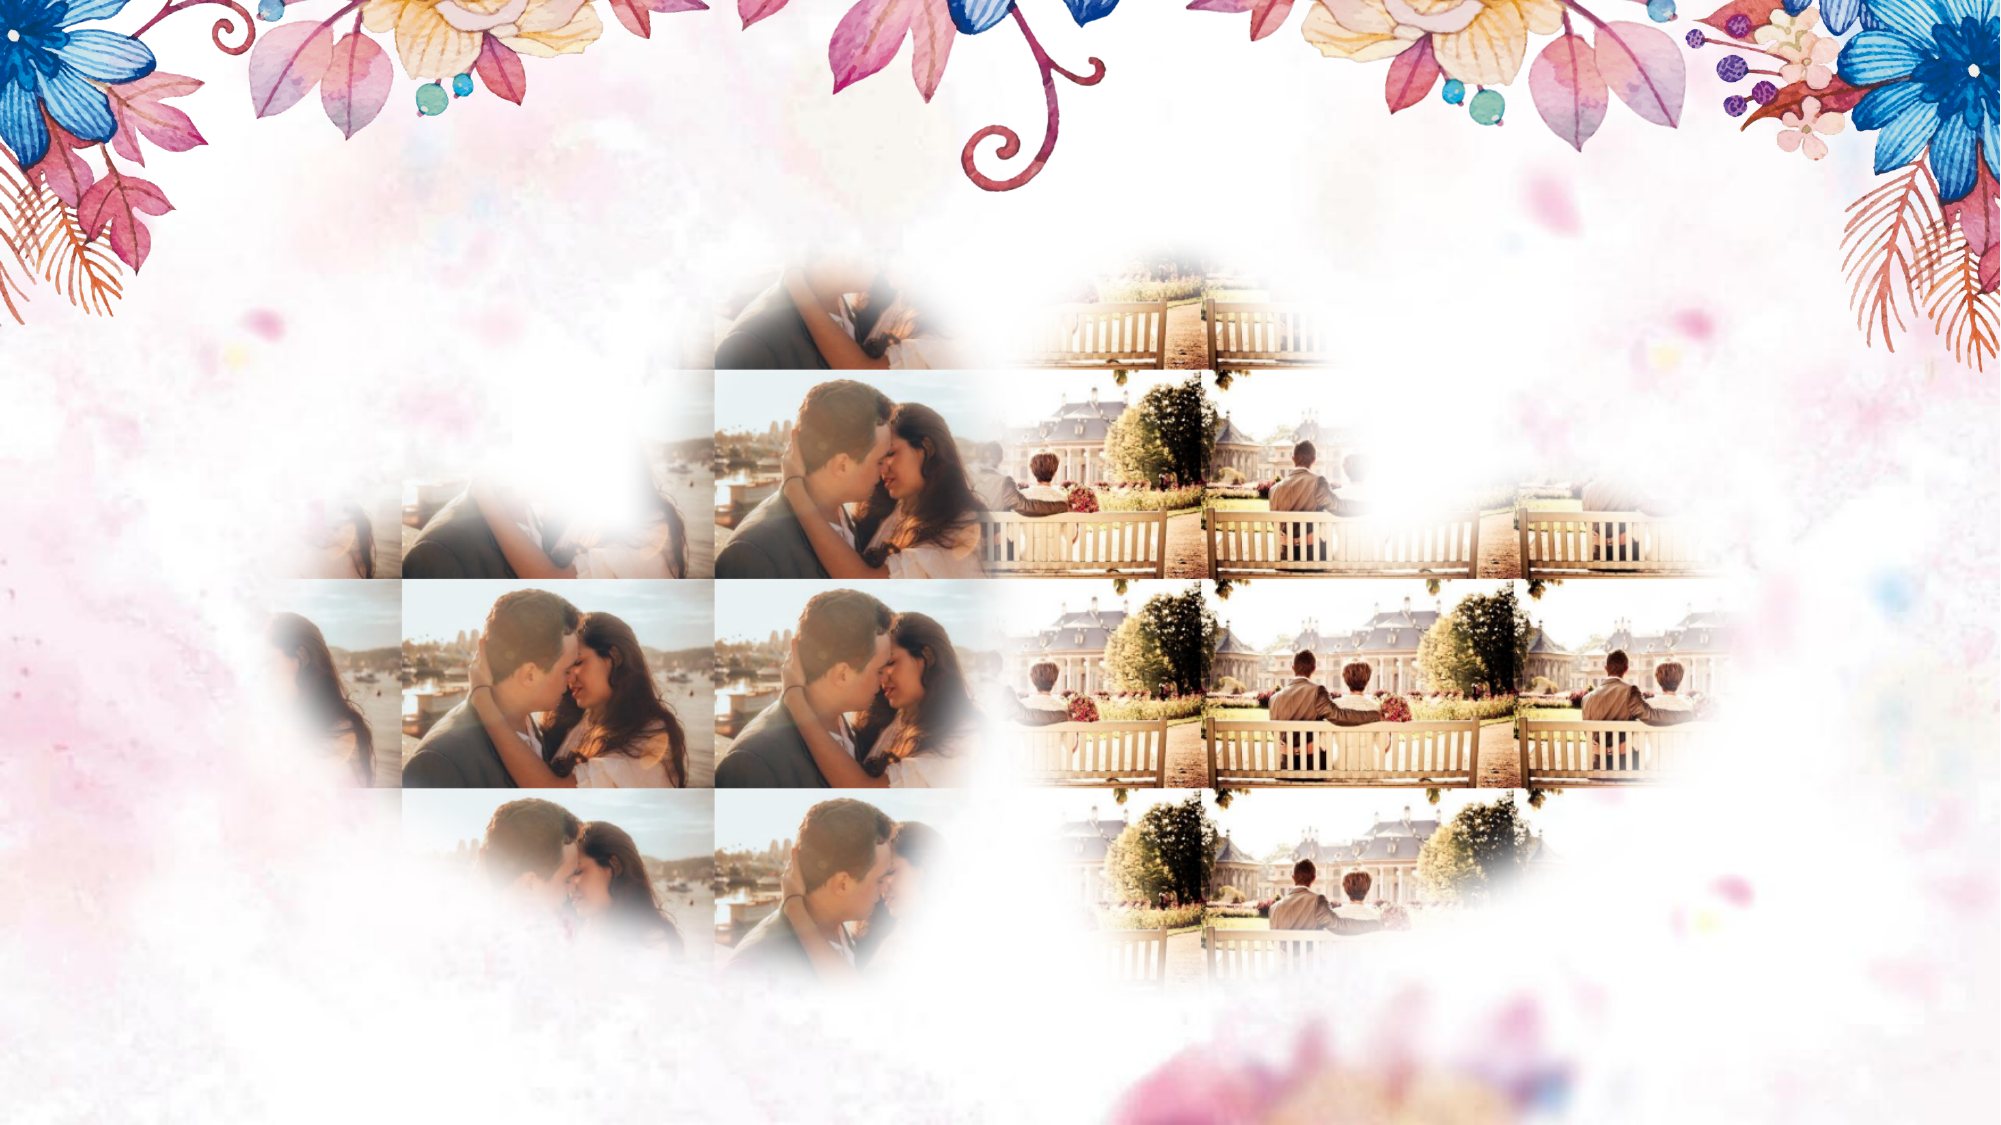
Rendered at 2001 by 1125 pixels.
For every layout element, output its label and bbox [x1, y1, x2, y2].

picture [0, 0, 2000, 1125]
text_box [338, 327, 955, 911]
text_box [1046, 327, 1662, 911]
